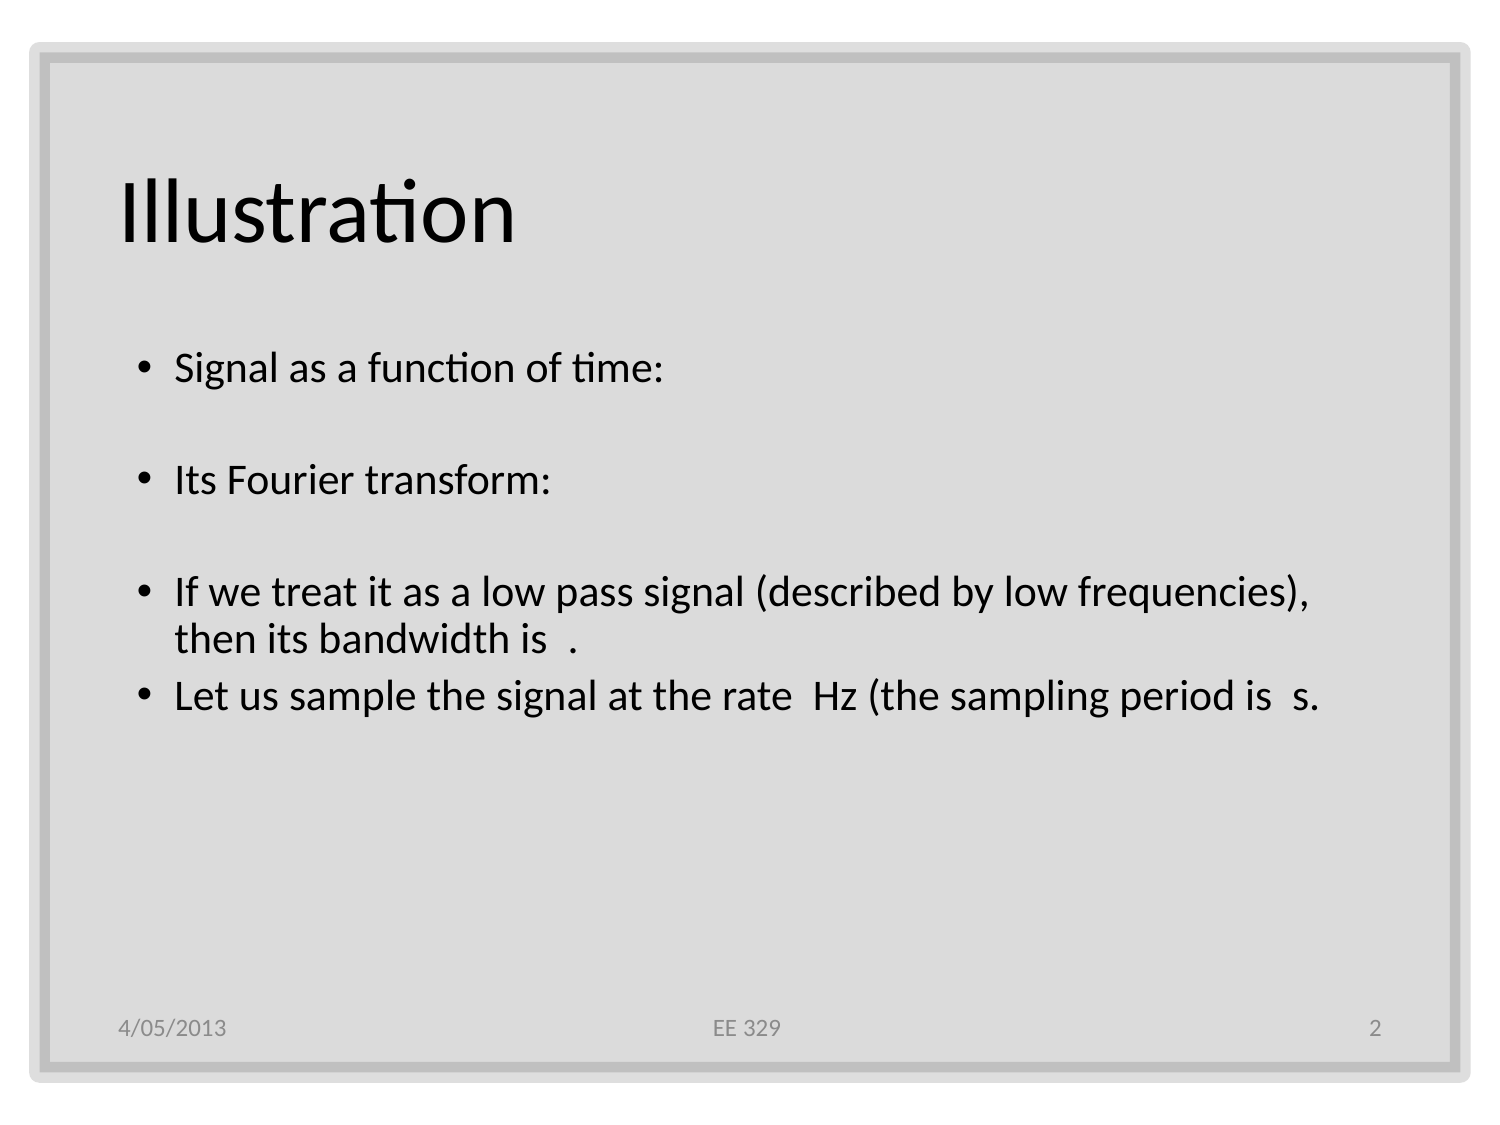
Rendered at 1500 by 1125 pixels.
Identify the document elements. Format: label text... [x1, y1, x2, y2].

title Illustration [103, 103, 1397, 322]
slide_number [103, 996, 441, 1057]
footer EE 329 [496, 996, 1004, 1057]
text_box [37, 50, 1462, 1074]
slide_number 2 [1059, 996, 1397, 1057]
